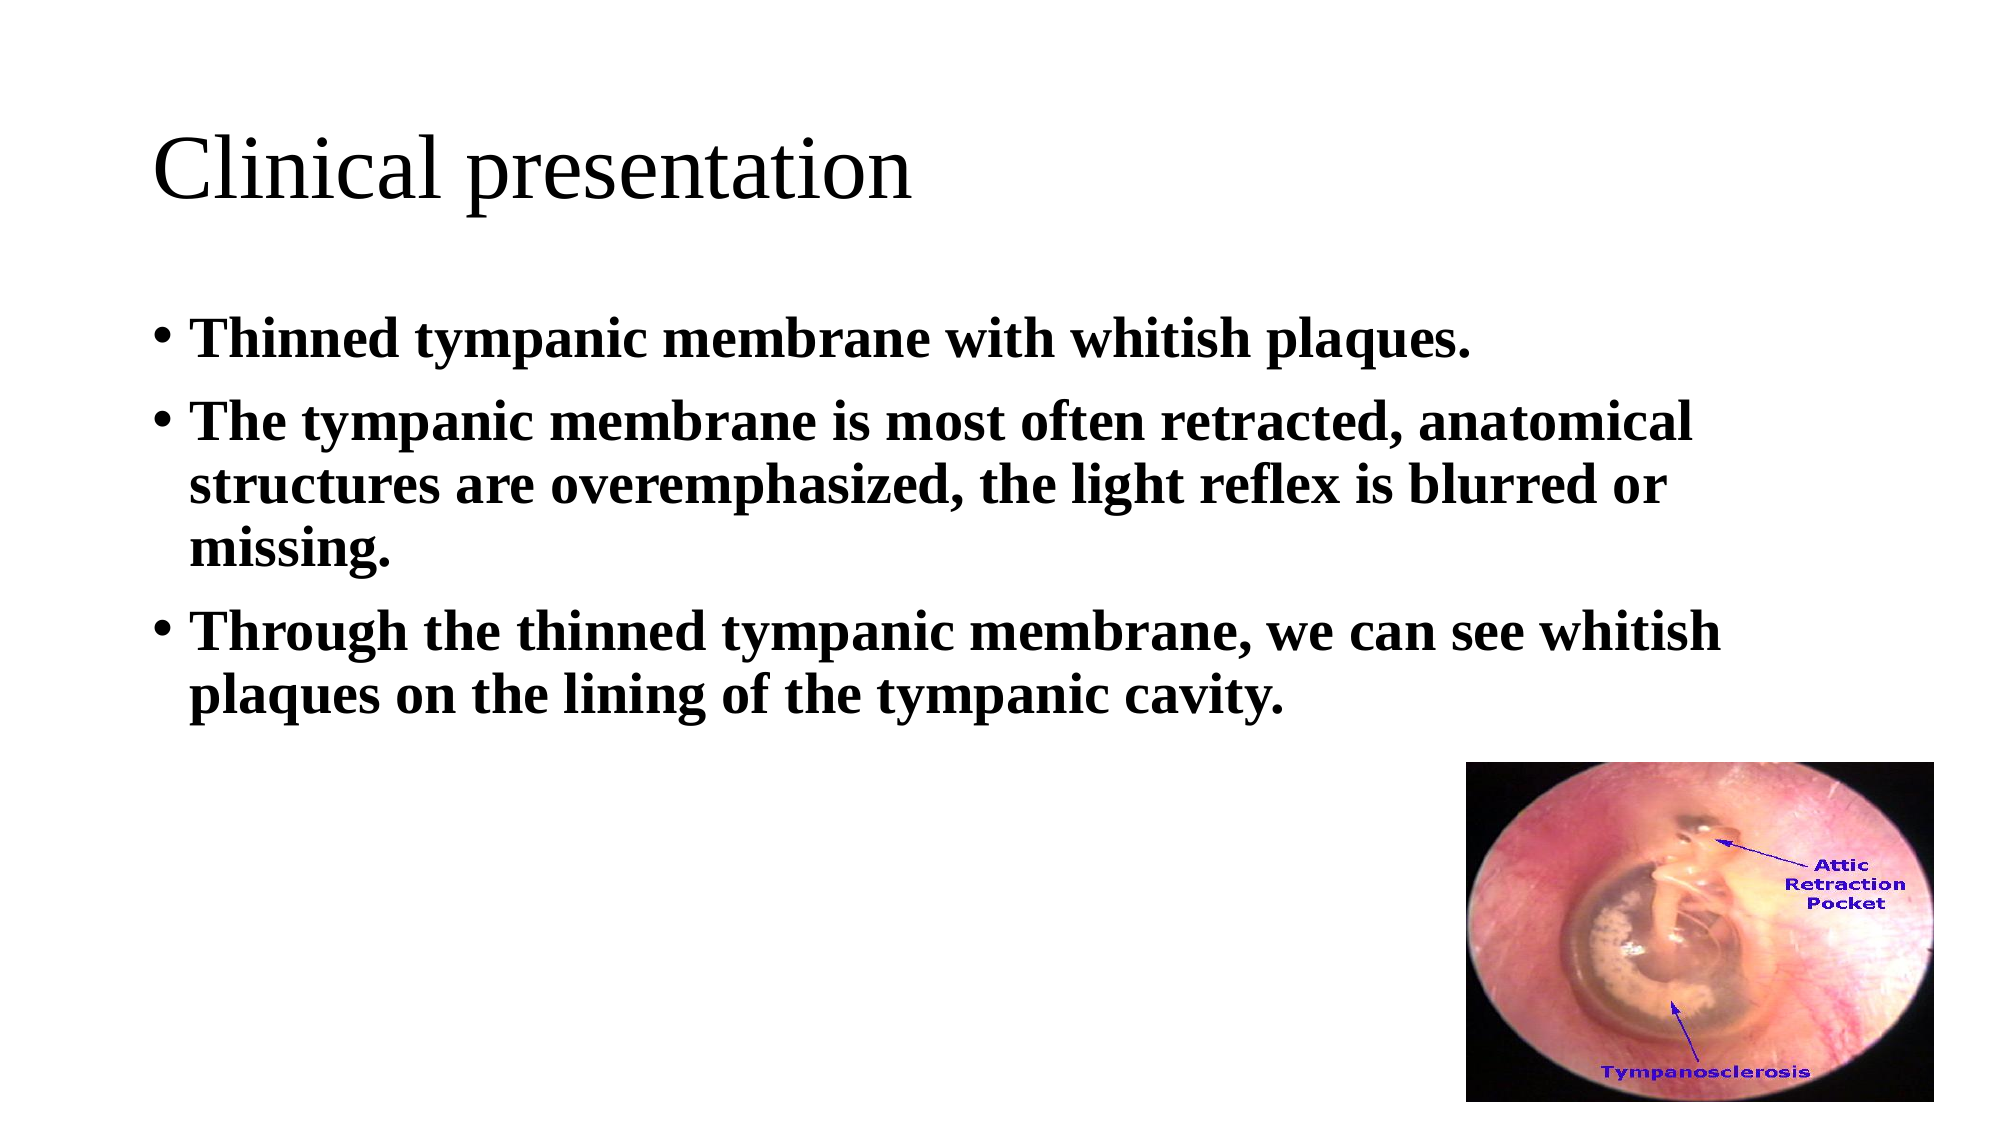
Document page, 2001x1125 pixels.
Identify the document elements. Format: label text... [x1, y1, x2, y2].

title Clinical presentation [137, 59, 1863, 278]
list Thinned tympanic membrane with whitish plaques. The tympanic membrane is most often retracted, anatomical structures are overemphasized, the light reflex is blurred or missing. Through the thinned tympanic membrane, we can see whitish plaques on the lining of the tympanic cavity. [137, 299, 1863, 1014]
picture [1466, 762, 1934, 1102]
